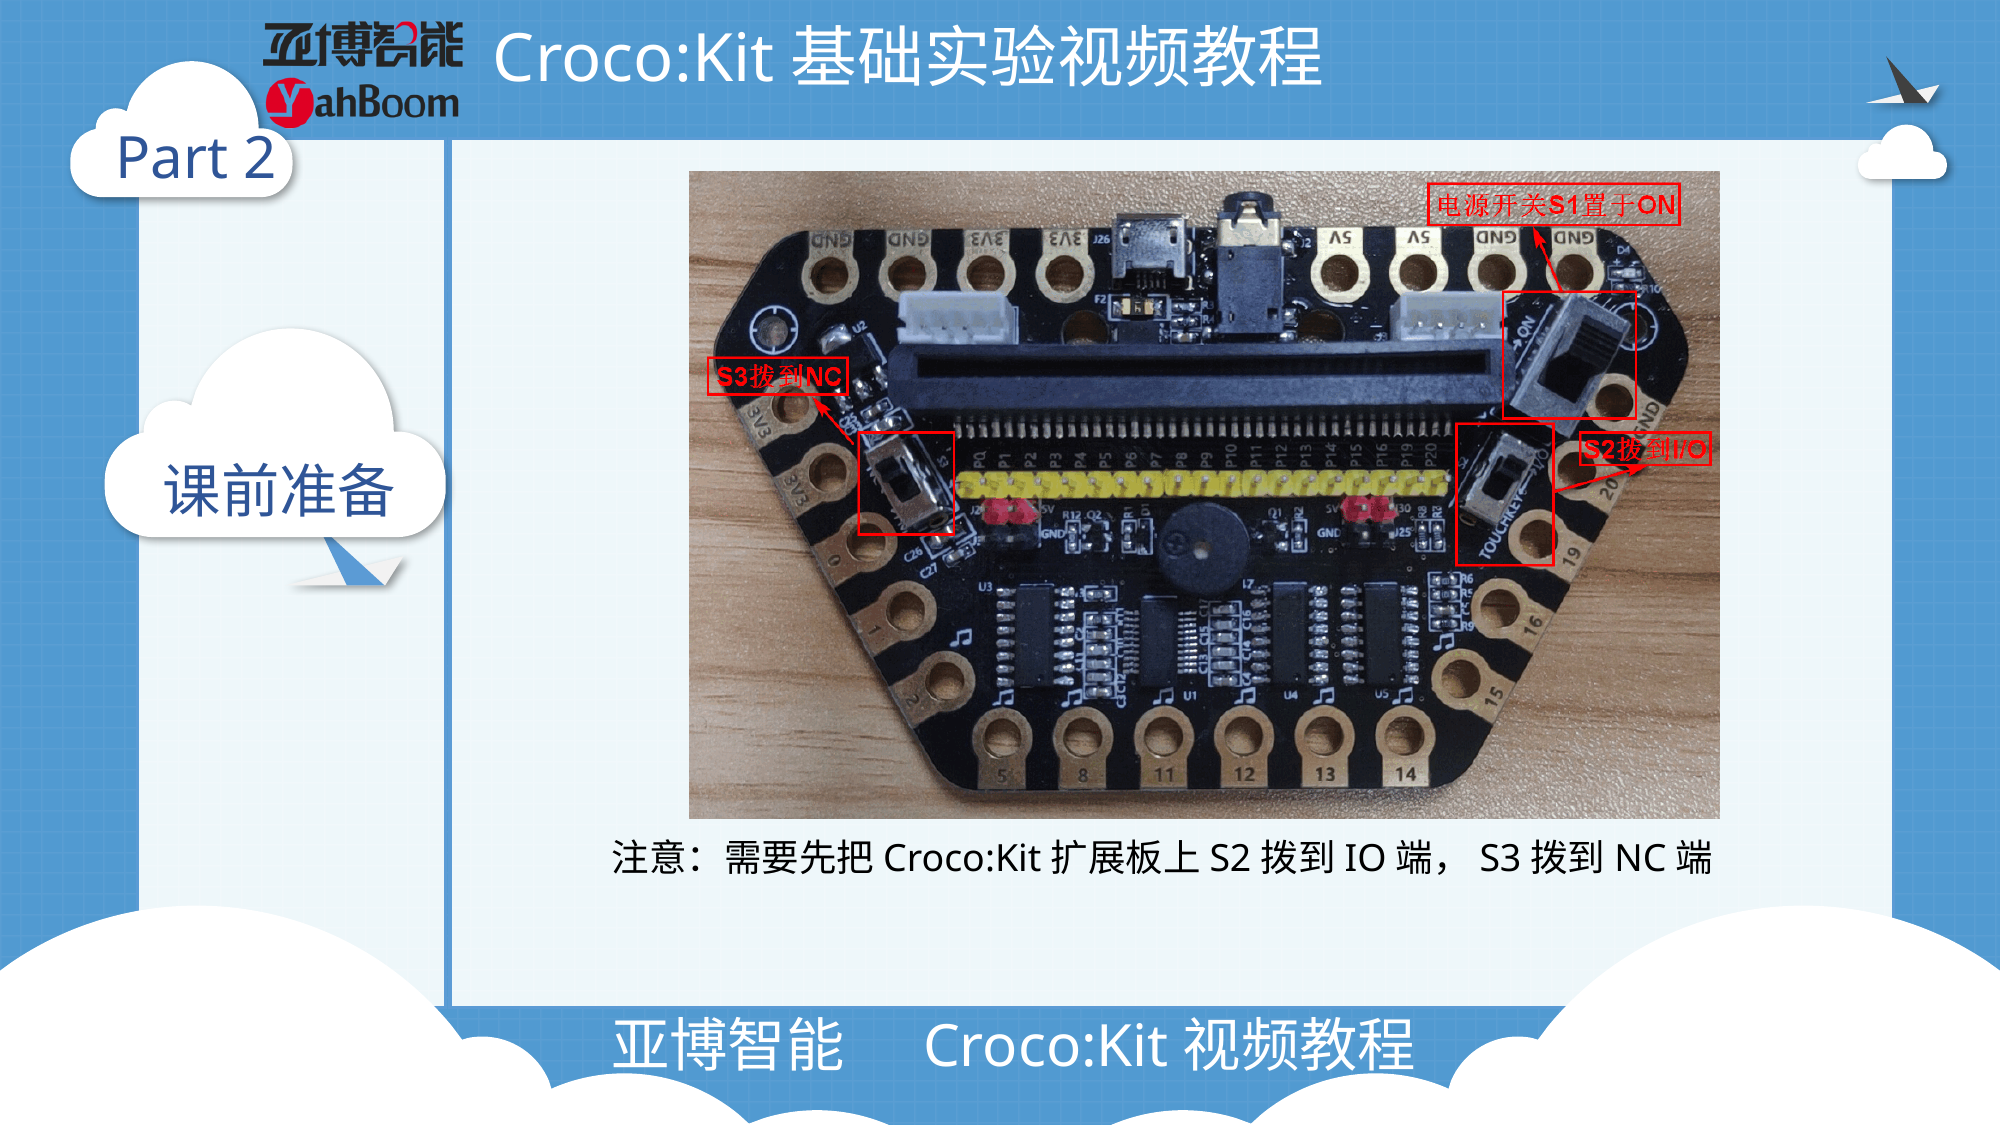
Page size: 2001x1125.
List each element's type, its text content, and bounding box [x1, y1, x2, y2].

text_box Croco:Kit基础实验视频教程 [12, 7, 255, 102]
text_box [104, 328, 446, 538]
text_box Part 2 [100, 113, 292, 198]
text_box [284, 538, 404, 586]
text_box 亚博智能 Croco:Kit视频教程 [0, 959, 889, 1125]
text_box 亚博智能 Croco:Kit视频教程 [1111, 959, 2000, 1125]
picture [255, 7, 468, 139]
text_box 注意：需要先把Croco:Kit扩展板上S2拨到IO端，S3拨到NC端 [596, 827, 1728, 887]
picture [689, 171, 1720, 819]
text_box Croco:Kit基础实验视频教程 [468, 7, 1660, 102]
